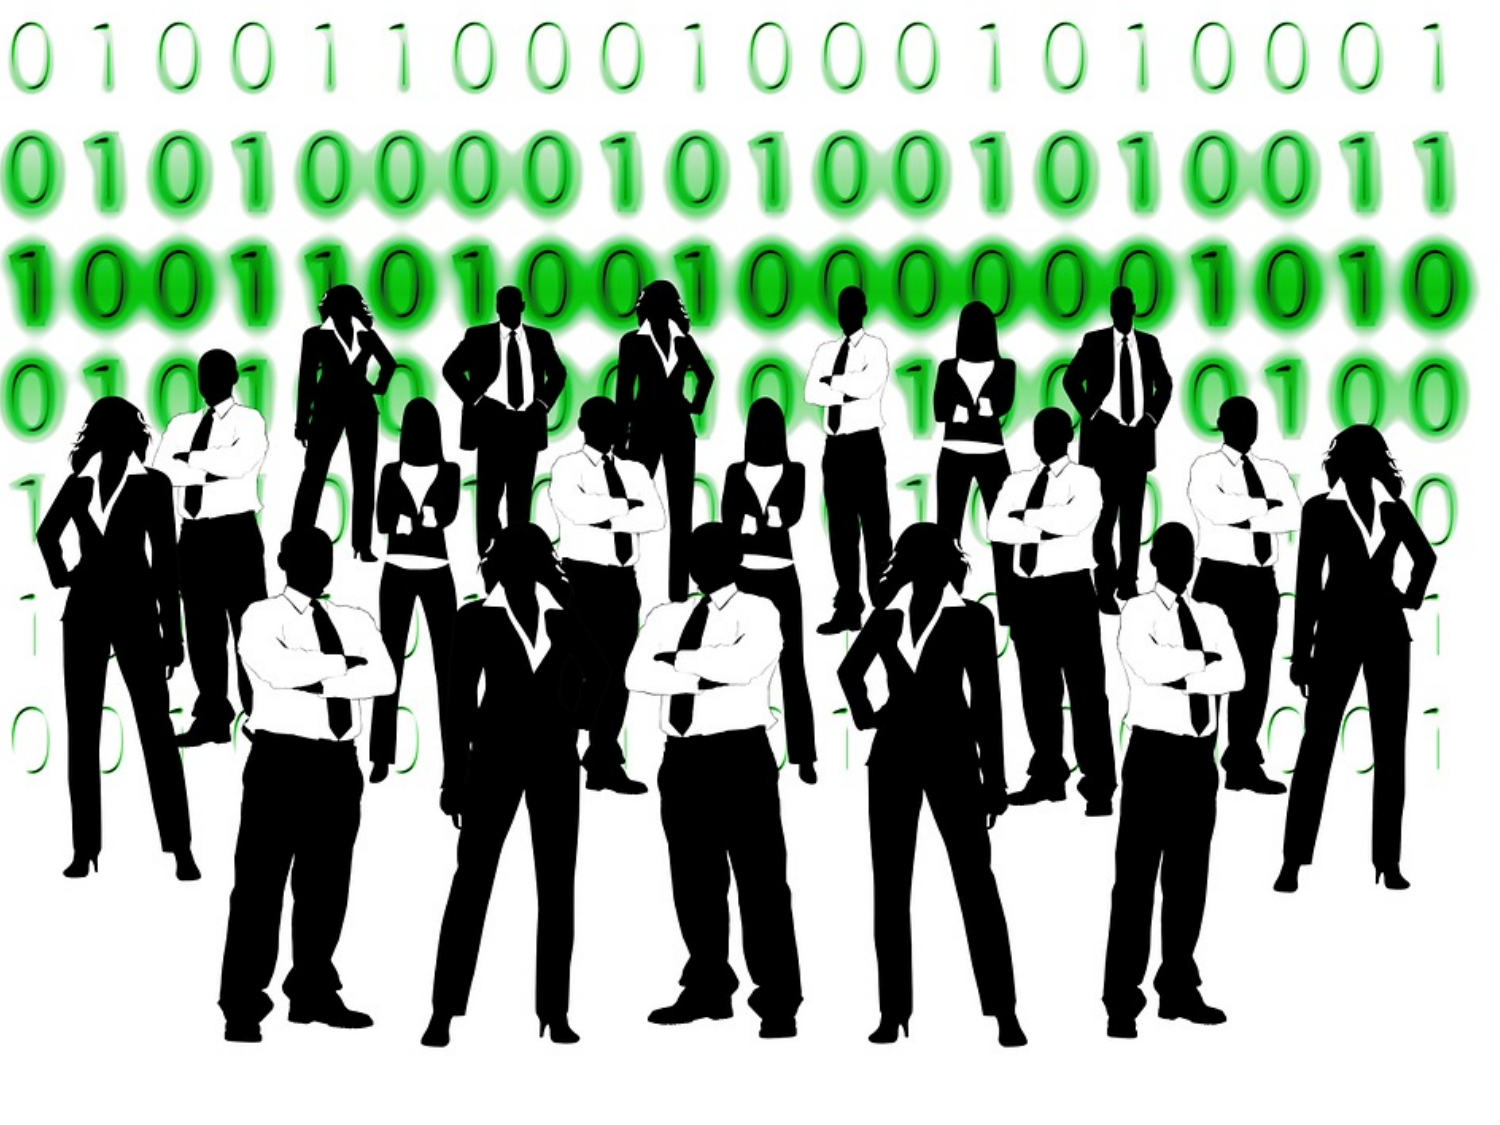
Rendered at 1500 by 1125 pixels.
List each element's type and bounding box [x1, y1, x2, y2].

list [0, 0, 1500, 1078]
